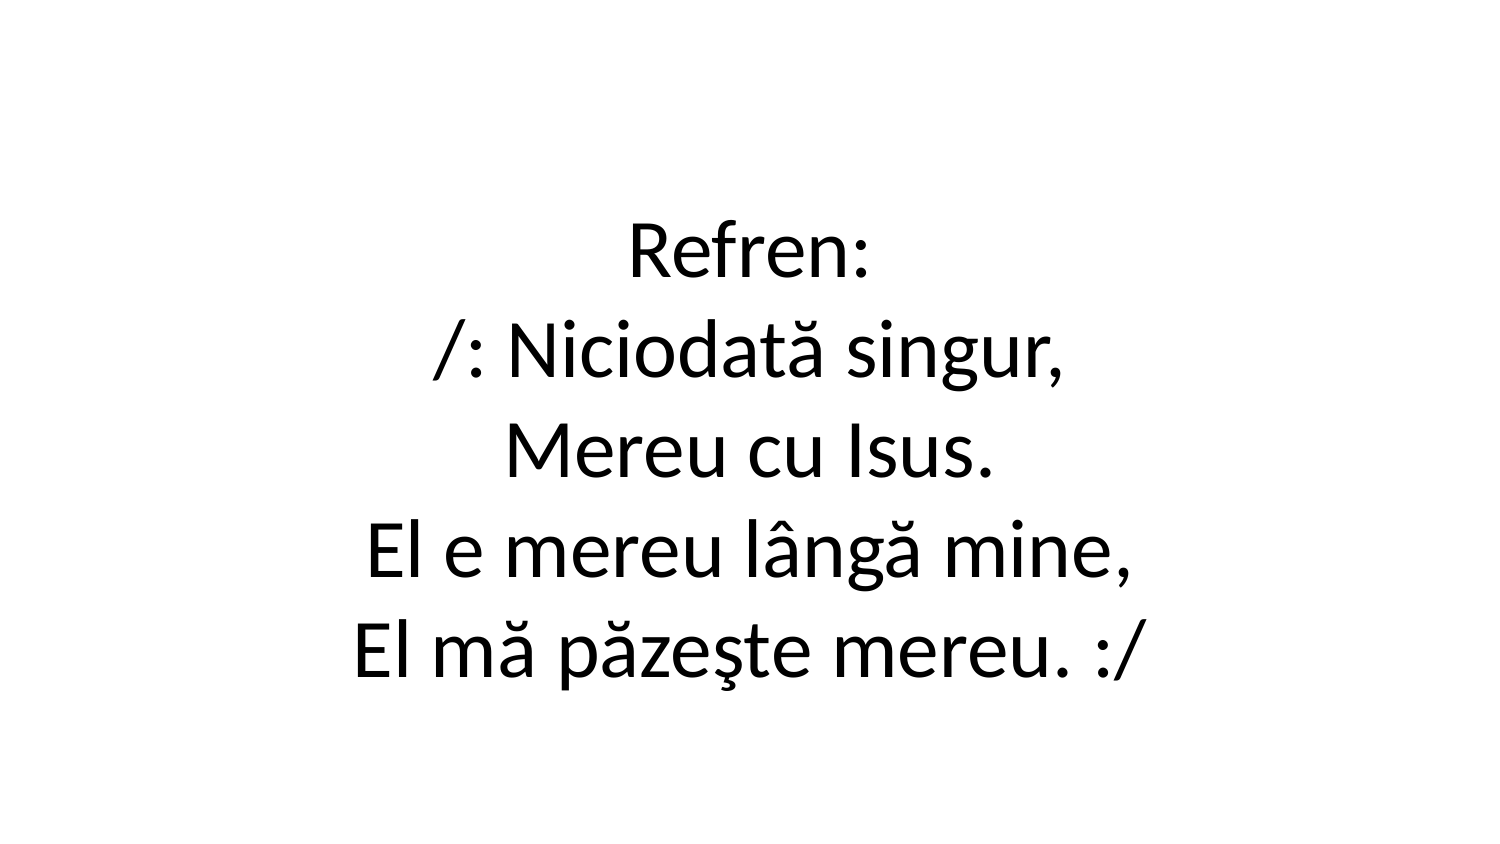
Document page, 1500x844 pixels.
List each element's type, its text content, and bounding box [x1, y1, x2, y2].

text_box Refren: /: Niciodată singur, Mereu cu Isus. El e mereu lângă mine, El mă păzeşte mereu. :/ [337, 142, 1163, 702]
